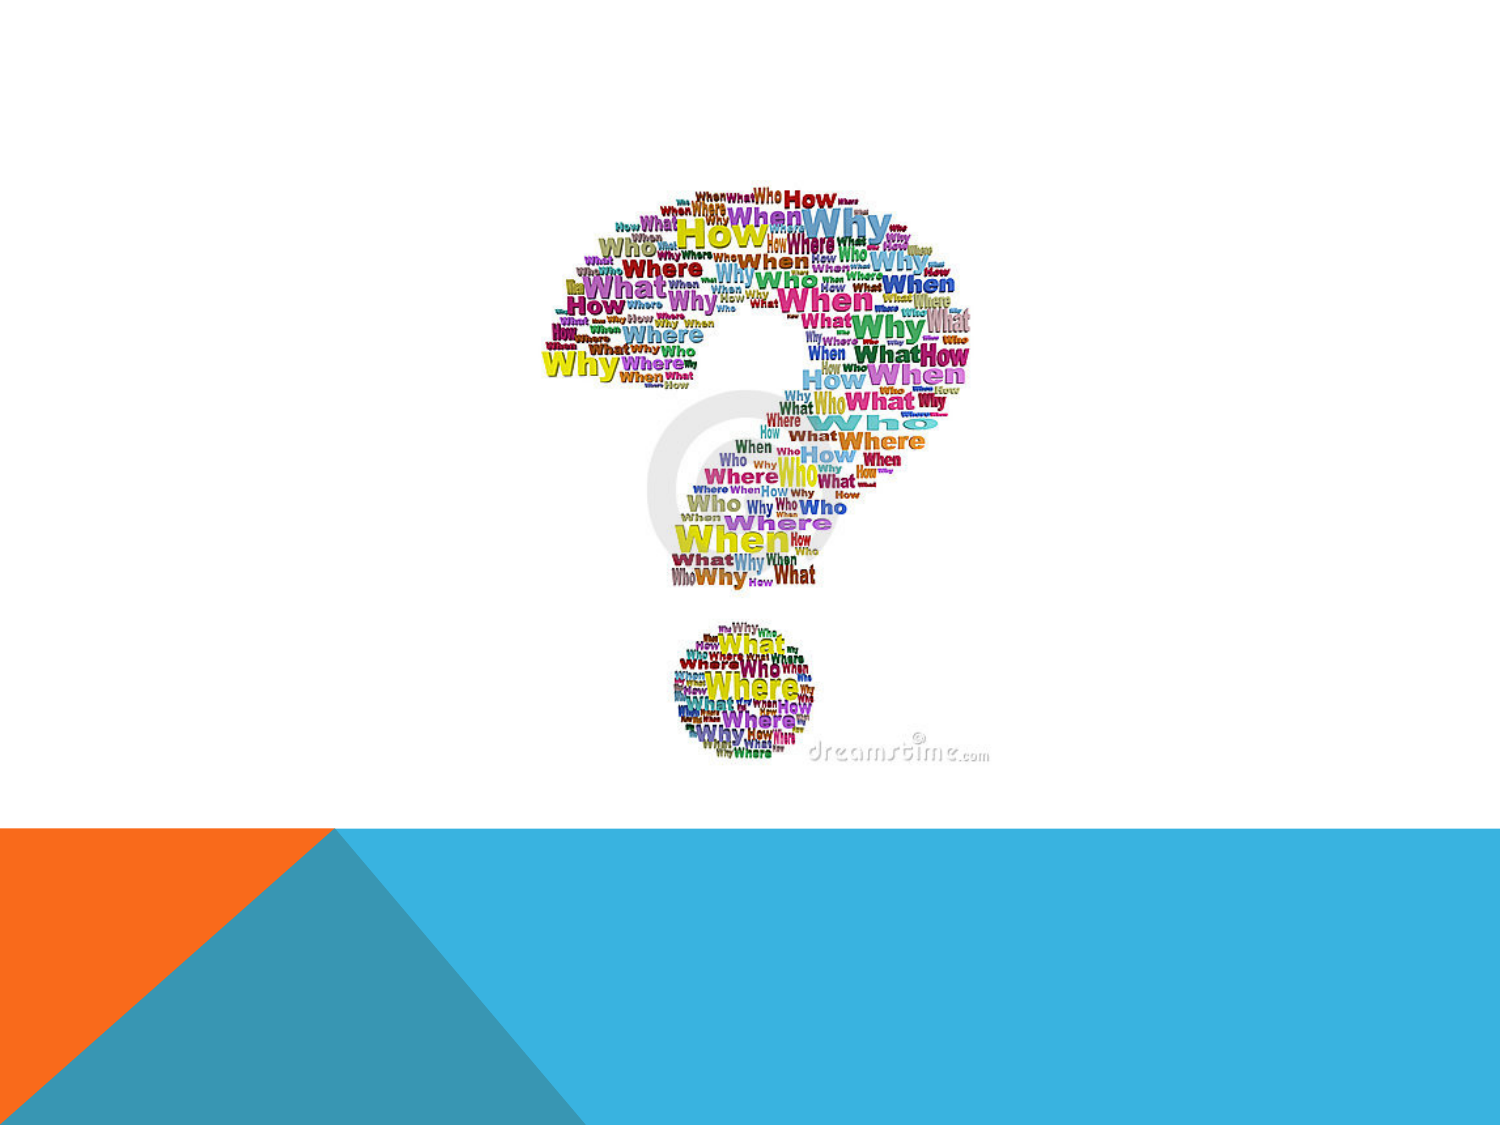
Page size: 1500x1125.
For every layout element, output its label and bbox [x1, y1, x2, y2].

list [510, 180, 994, 768]
